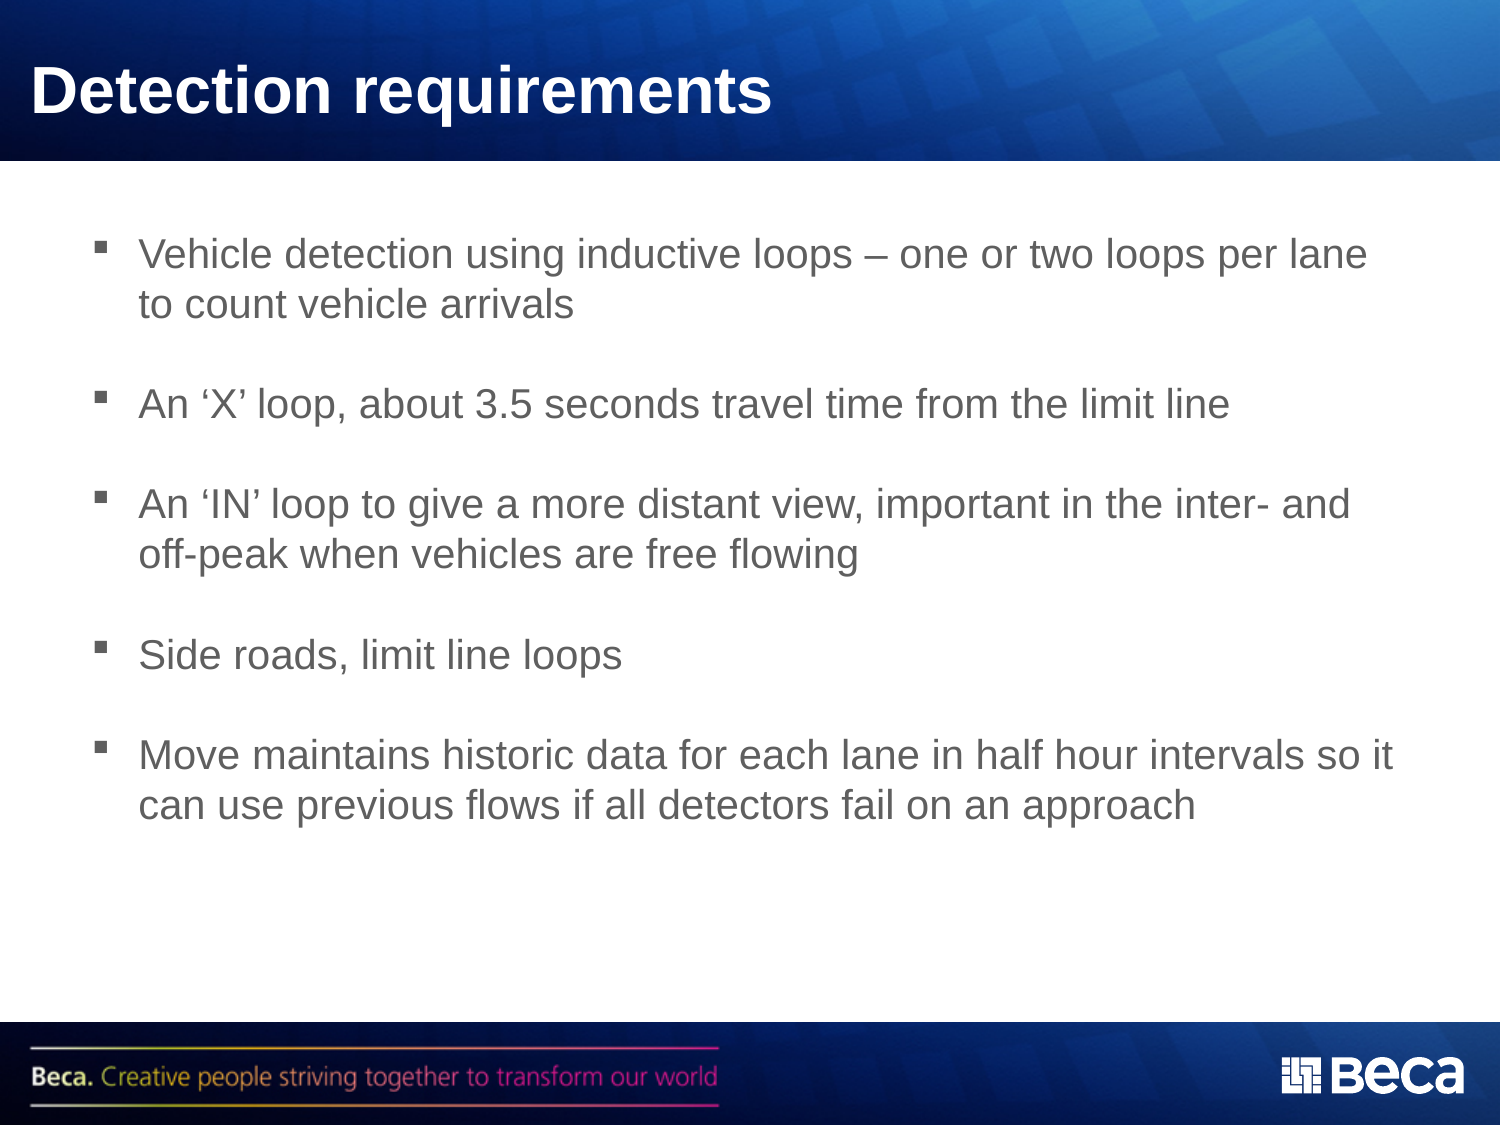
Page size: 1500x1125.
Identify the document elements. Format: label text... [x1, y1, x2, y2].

picture [0, 1022, 1500, 1125]
title Detection requirements [30, 7, 1500, 149]
picture [0, 0, 1500, 161]
text_box Vehicle detection using inductive loops – one or two loops per lane to count vehicle arrivals An ‘X’ loop, about 3.5 seconds travel time from the limit line An ‘IN’ loop to give a more distant view, important in the inter- and off-peak when vehicles are free flowing Side roads, limit line loops Move maintains historic data for each lane in half hour intervals so it can use previous flows if all detectors fail on an approach [76, 219, 1412, 880]
